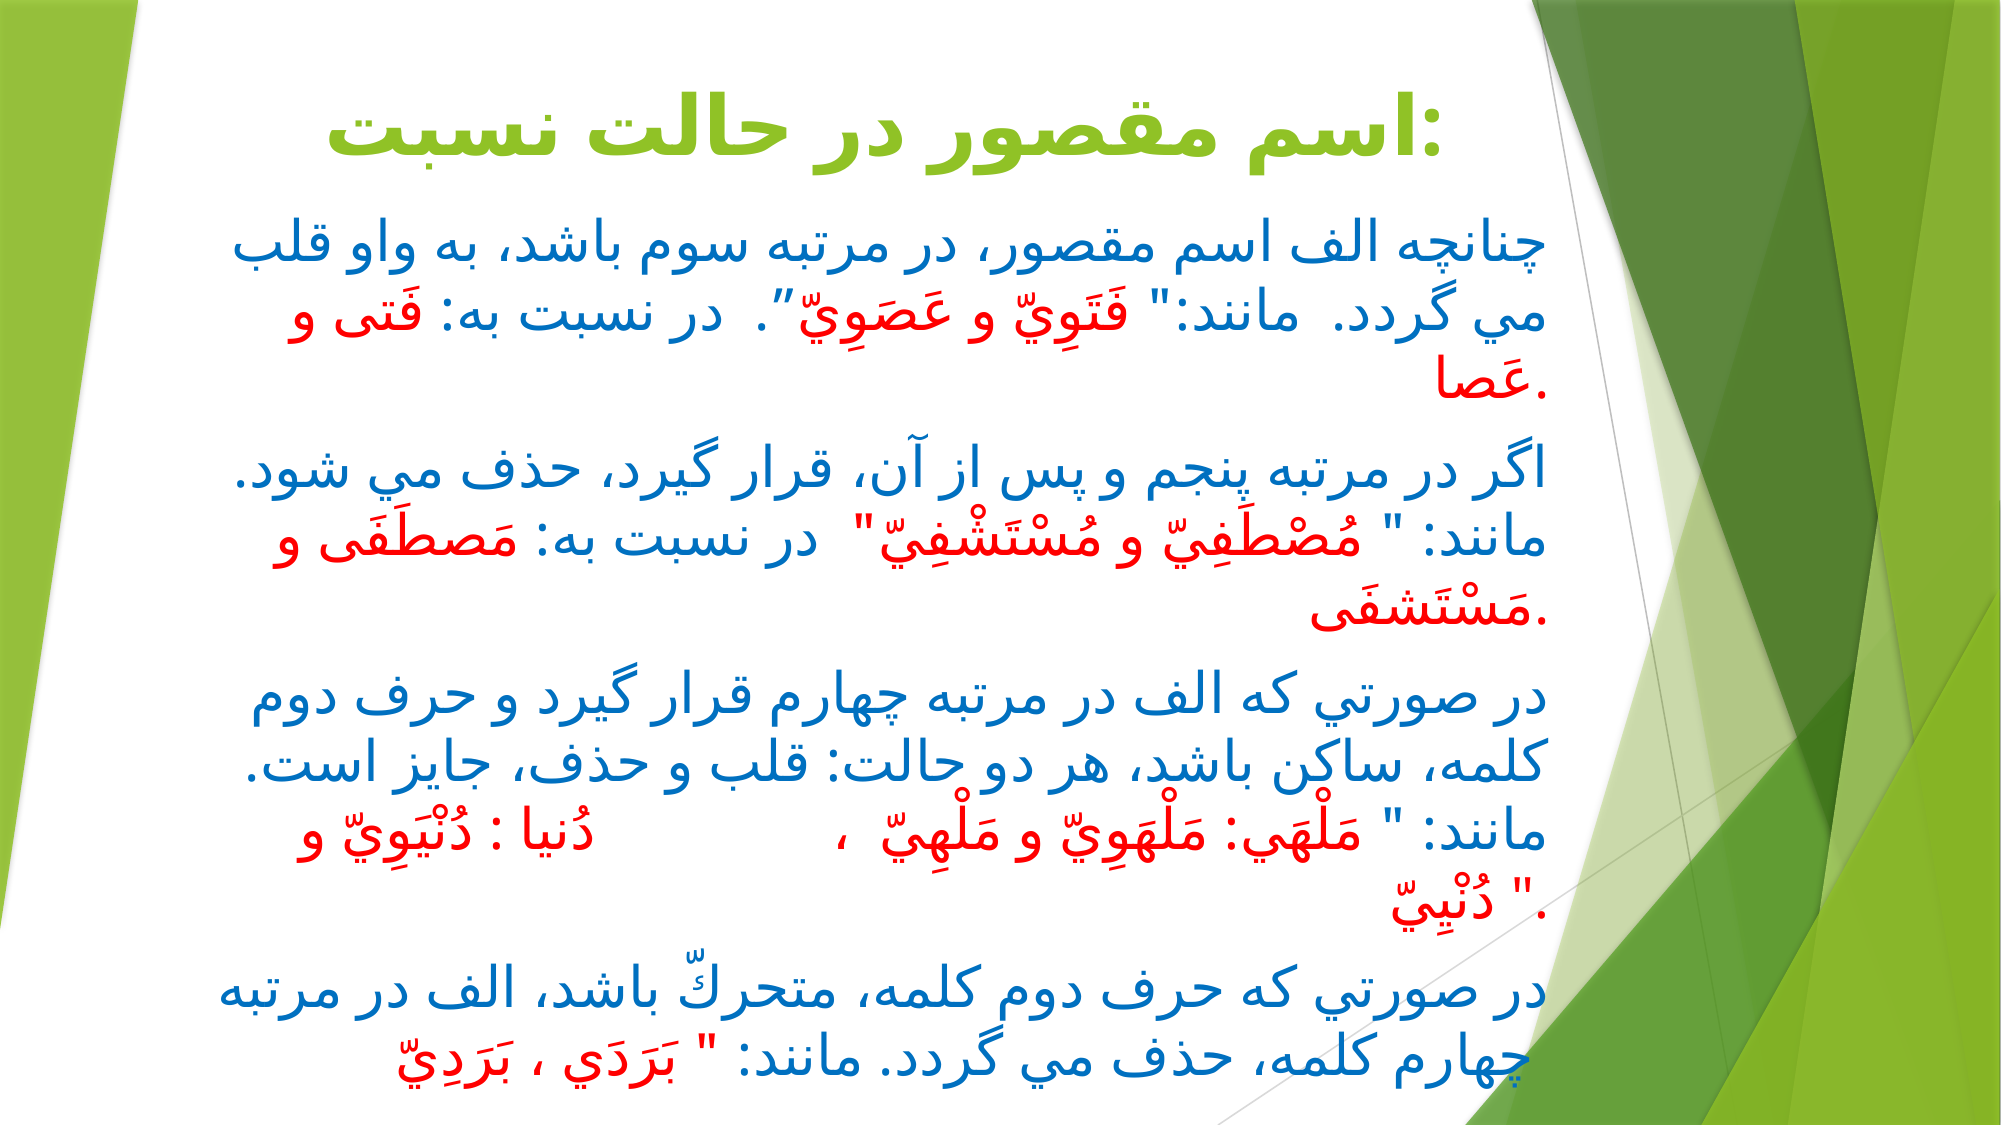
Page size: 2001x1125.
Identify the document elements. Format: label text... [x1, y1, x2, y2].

title اسم مقصور در حالت نسبت: [247, 32, 1522, 180]
subtitle چنانچه الف اسم مقصور، در مرتبه سوم باشد، به واو قلب مي گردد. مانند:" فَتَوِيّ و عَصَوِيّ”. در نسبت به: فَتی و عَصا. اگر در مرتبه پنجم و پس از آن، قرار گيرد، حذف مي شود. مانند: " مُصْطَفِيّ و مُسْتَشْفِيّ" در نسبت به: مَصطَفَی و مَسْتَشفَی. در صورتي كه الف در مرتبه چهارم قرار گيرد و حرف دوم كلمه، ساكن باشد، هر دو حالت: قلب و حذف، جايز است. مانند: " مَلْهَي: مَلْهَوِيّ و مَلْهِيّ ، دُنيا : دُنْيَوِيّ و دُنْيِيّ ". در صورتي كه حرف دوم كلمه، متحركّ باشد، الف در مرتبه چهارم كلمه، حذف مي گردد. مانند: " بَرَدَي ، بَرَدِيّ [171, 197, 1565, 1095]
